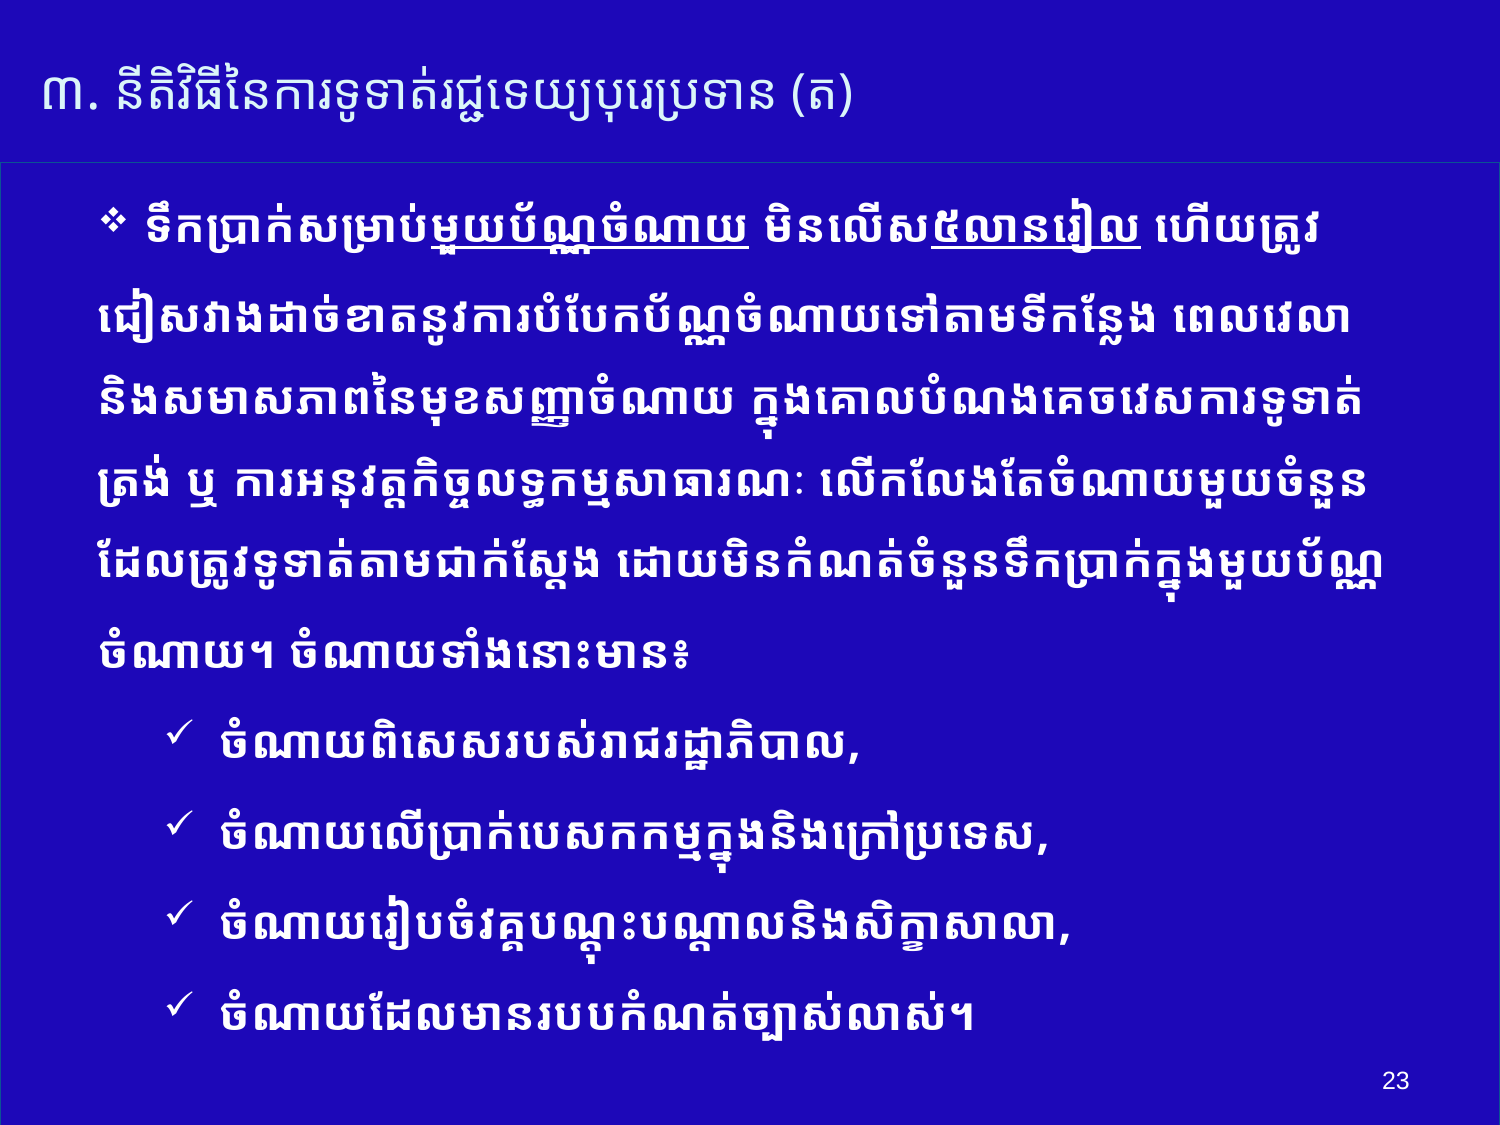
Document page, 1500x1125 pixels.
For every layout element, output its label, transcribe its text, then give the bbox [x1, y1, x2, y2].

list ​​​ទឹកប្រាក់​សម្រាប់​មួយប័ណ្ណចំណាយ​ មិនលើស​៥លានរៀល ហើយត្រូវ ជៀសវាងដាច់ខាត​នូវការបំបែកប័ណ្ណចំណាយ​ទៅតាមទីកន្លែង ពេលវេលា និង​​សមាសភាពនៃមុខសញ្ញាចំណាយ​ ក្នុងគោលបំណង​គេចវេសការទូទាត់ ត្រង់​ ឬ ការ​អនុវត្តកិច្ចលទ្ធកម្ម​សាធារណៈ លើកលែង​តែចំណាយ​មួយចំនួន​ ដែលត្រូវ​ទូទាត់​តាមជាក់ស្តែង​ ដោយ​មិនកំណត់ចំនួនទឹកប្រាក់​ក្នុងមួយប័ណ្ណ ​ចំណាយ។ ចំណាយទាំងនោះមាន​៖ ចំណាយពិសេស​របស់រាជរដ្ឋាភិបាល​, ចំណាយលើប្រាក់បេសកកម្ម​ក្នុងនិង​ក្រៅប្រទេស​, ចំណាយ​រៀបចំវគ្គបណ្តុះបណ្តាលនិង​សិក្ខាសាលា​, ចំណាយ​ដែលមាន​របបកំណត់ច្បាស់លាស់។ [0, 162, 1500, 1125]
title ៣. នីតិវិធី​នៃការទូទាត់​រជ្ជទេយ្យ​បុរេប្រទាន​ (ត) [24, 19, 1413, 128]
slide_number 23 [1299, 1042, 1425, 1103]
